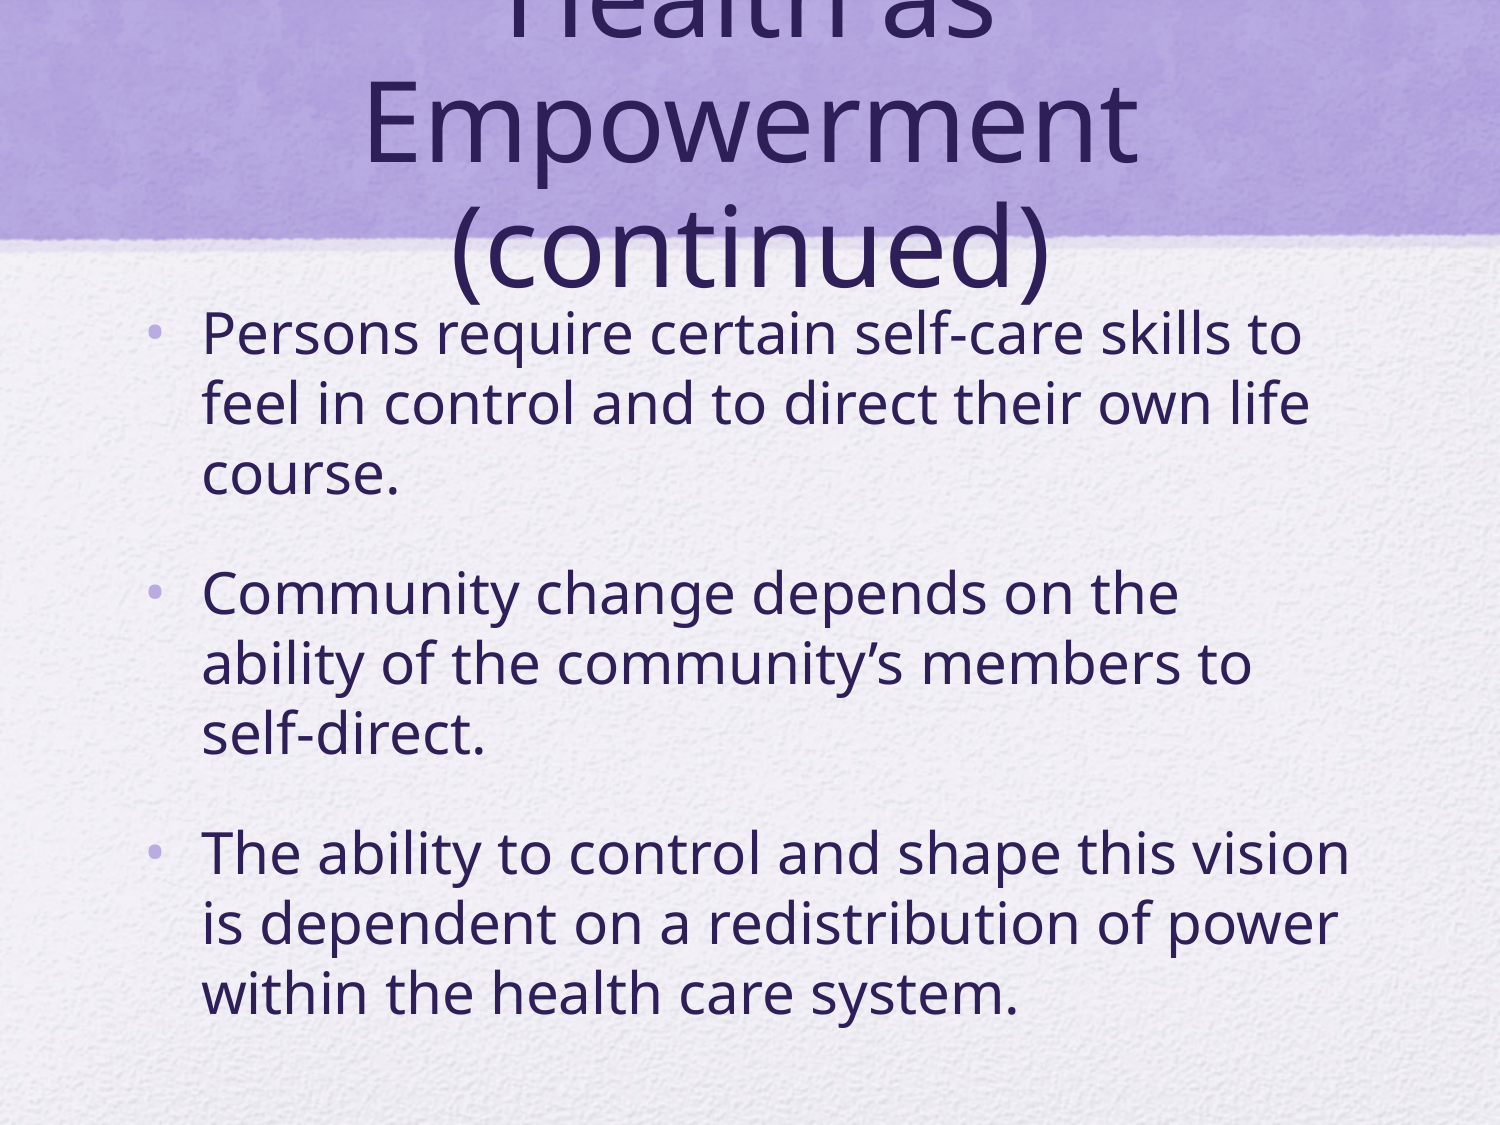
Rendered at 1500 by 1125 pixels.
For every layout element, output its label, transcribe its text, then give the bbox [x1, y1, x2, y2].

picture [0, 225, 1500, 1125]
title Health as Empowerment (continued) [129, 6, 1372, 239]
list Persons require certain self-care skills to feel in control and to direct their own life course. Community change depends on the ability of the community’s members to self-direct. The ability to control and shape this vision is dependent on a redistribution of power within the health care system. [129, 288, 1372, 993]
